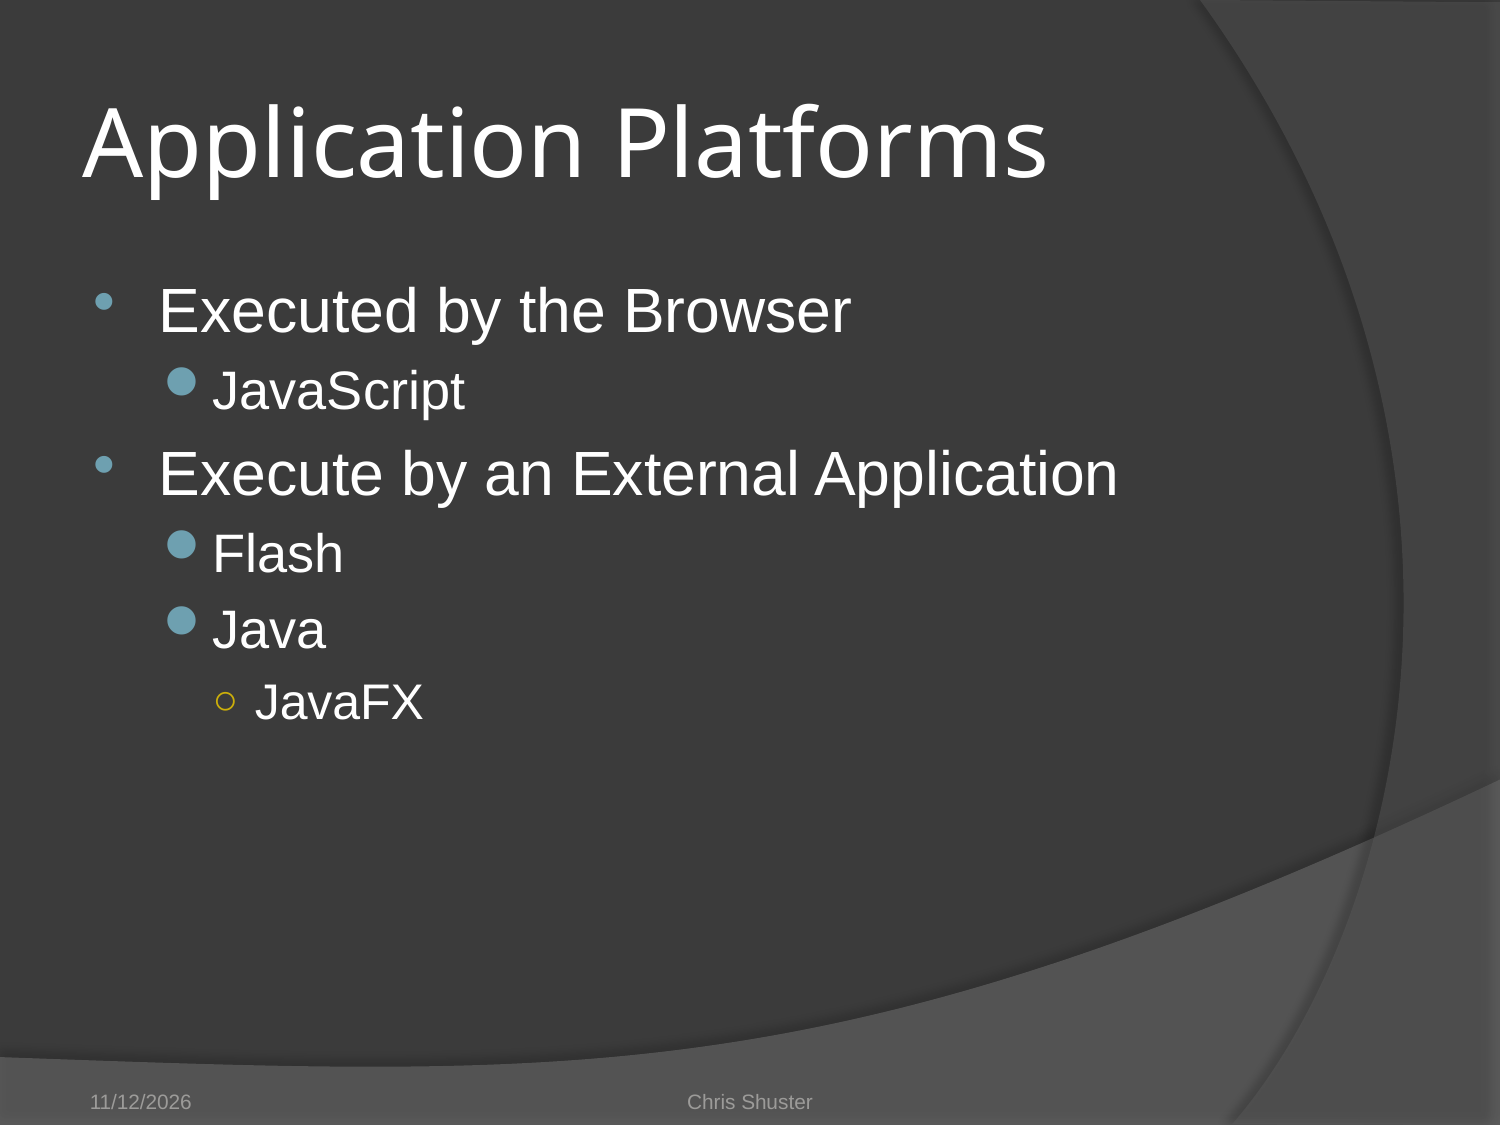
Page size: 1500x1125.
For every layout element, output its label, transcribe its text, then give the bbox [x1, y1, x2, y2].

footer Chris Shuster [512, 1053, 988, 1114]
title Application Platforms [75, 45, 1300, 233]
list Executed by the Browser JavaScript Execute by an External Application Flash Java JavaFX [75, 262, 1300, 1005]
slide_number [75, 1053, 425, 1114]
